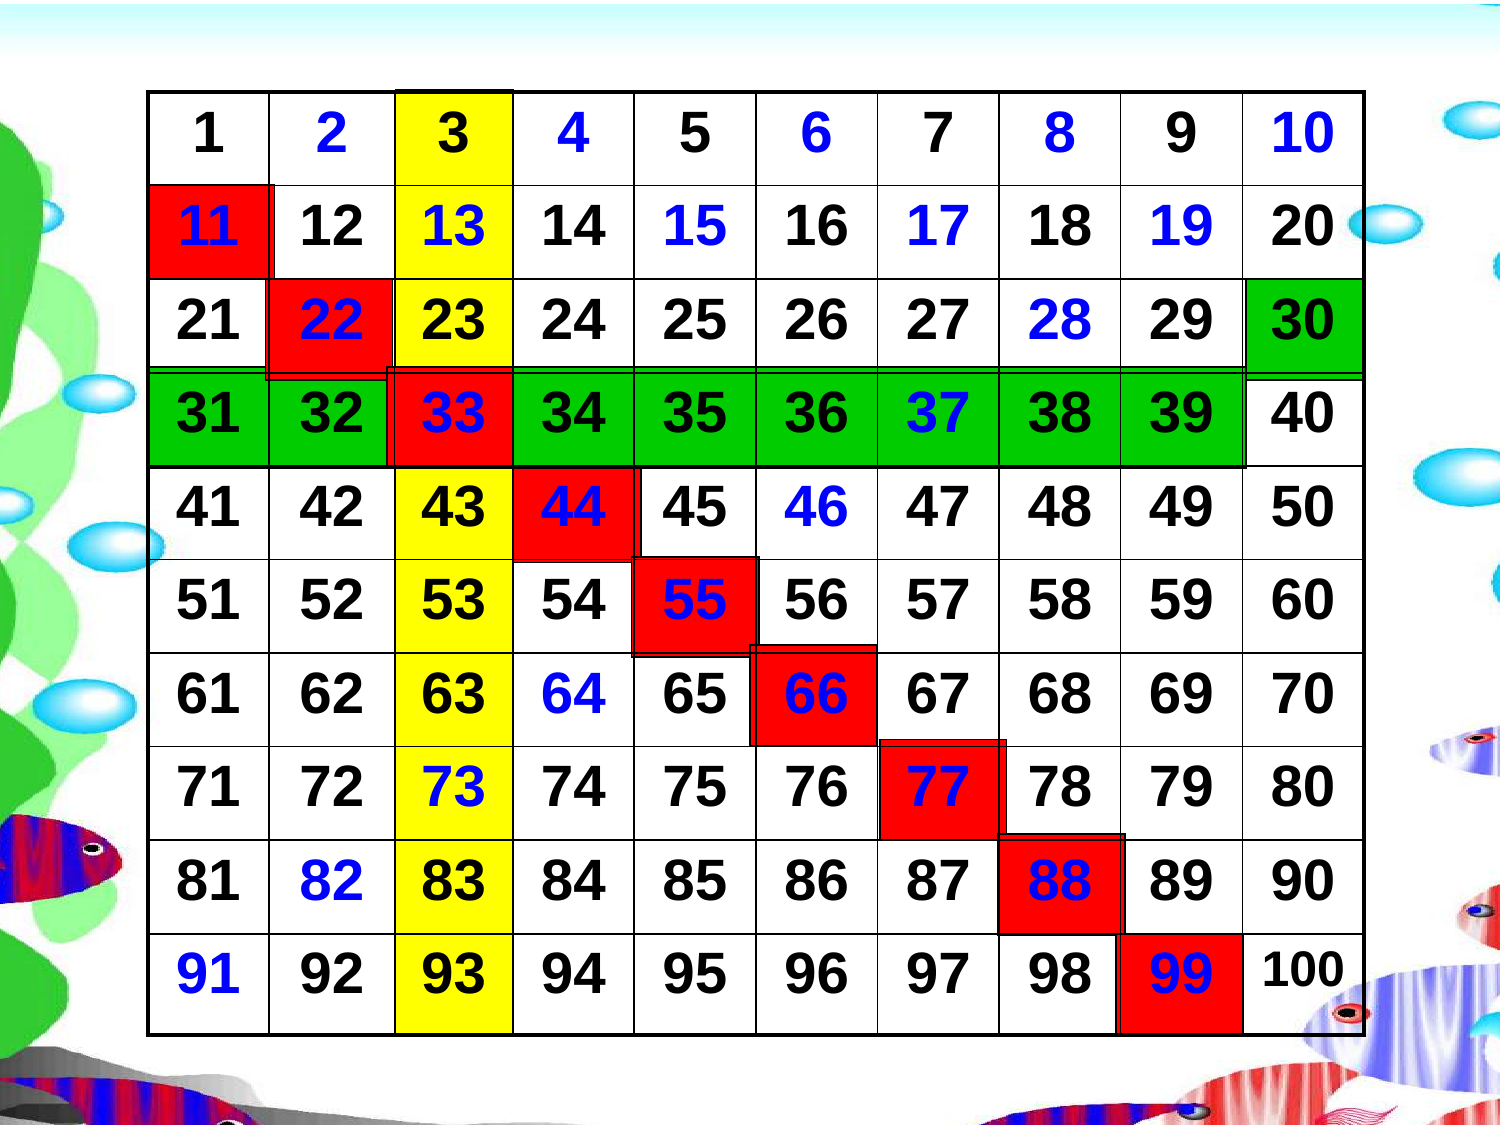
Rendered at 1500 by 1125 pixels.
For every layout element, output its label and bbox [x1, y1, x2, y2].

picture [0, 4, 1500, 1125]
text_box [1244, 278, 1365, 468]
text_box [147, 184, 1244, 1035]
